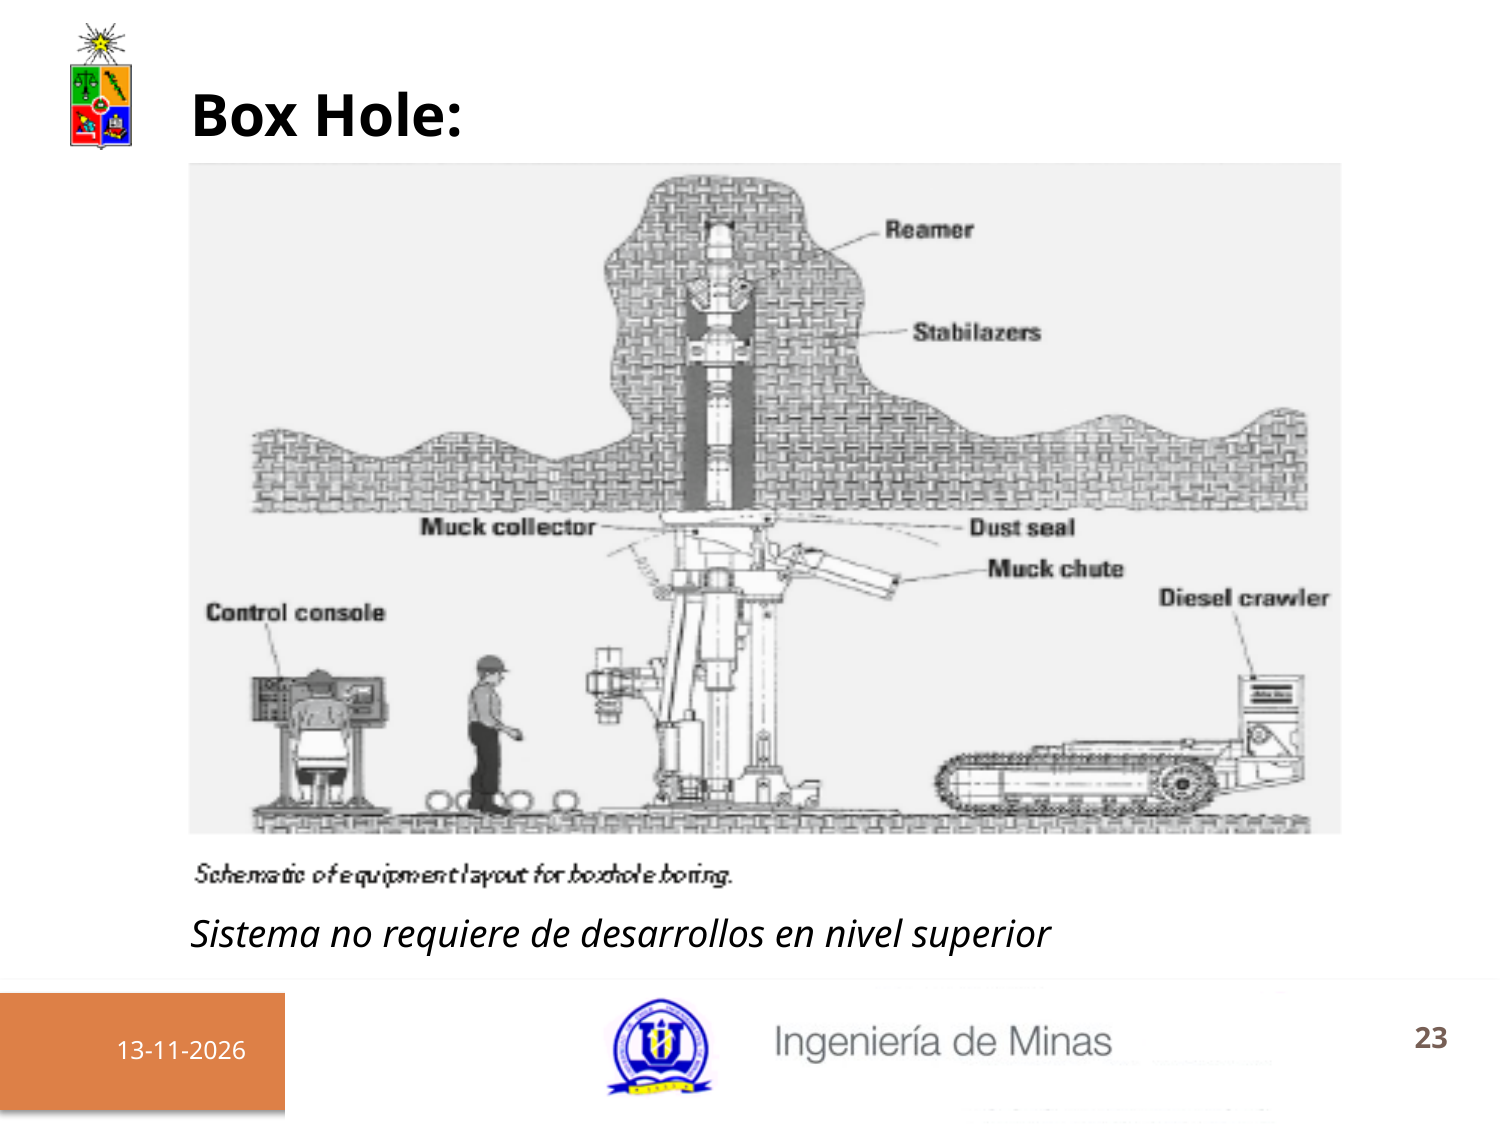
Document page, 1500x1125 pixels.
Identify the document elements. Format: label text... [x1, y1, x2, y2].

text_box Box Hole: [175, 70, 755, 156]
picture [187, 163, 1348, 891]
picture [285, 980, 1500, 1125]
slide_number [12, 995, 279, 1108]
picture [69, 23, 132, 151]
text_box Sistema no requiere de desarrollos en nivel superior [175, 902, 1169, 963]
